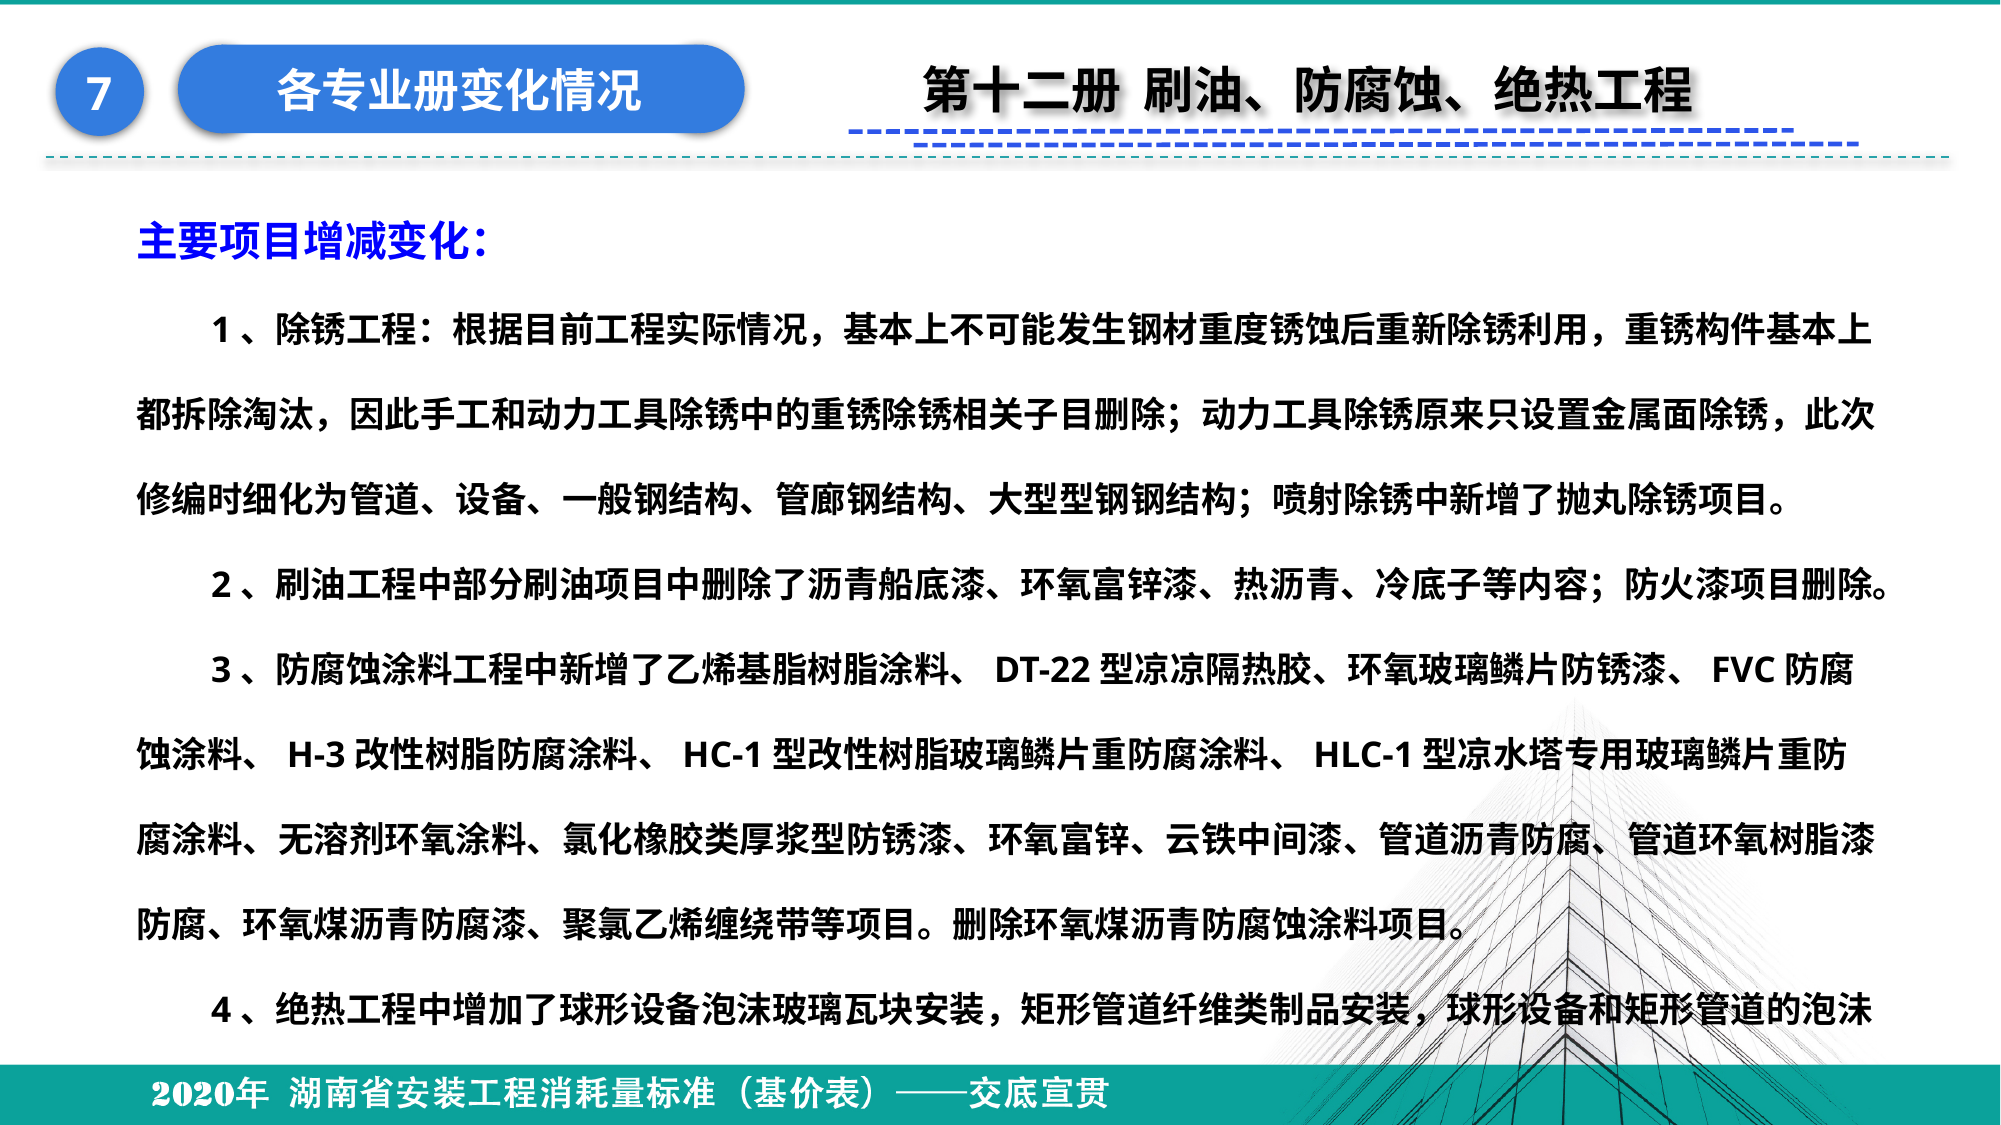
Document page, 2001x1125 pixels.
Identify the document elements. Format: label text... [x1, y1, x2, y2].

slide_number [1918, 0, 2000, 52]
text_box 主要项目增减变化： 1、除锈工程：根据目前工程实际情况，基本上不可能发生钢材重度锈蚀后重新除锈利用，重锈构件基本上都拆除淘汰，因此手工和动力工具除锈中的重锈除锈相关子目删除；动力工具除锈原来只设置金属面除锈，此次修编时细化为管道、设备、一般钢结构、管廊钢结构、大型型钢钢结构；喷射除锈中新增了抛丸除锈项目。 2、刷油工程中部分刷油项目中删除了沥青船底漆、环氧富锌漆、热沥青、冷底子等内容；防火漆项目删除。 3、防腐蚀涂料工程中新增了乙烯基脂树脂涂料、DT-22型凉凉隔热胶、环氧玻璃鳞片防锈漆、FVC防腐蚀涂料、H-3改性树脂防腐涂料、HC-1型改性树脂玻璃鳞片重防腐涂料、HLC-1型凉水塔专用玻璃鳞片重防腐涂料、无溶剂环氧涂料、氯化橡胶类厚浆型防锈漆、环氧富锌、云铁中间漆、管道沥青防腐、管道环氧树脂漆防腐、环氧煤沥青防腐漆、聚氯乙烯缠绕带等项目。删除环氧煤沥青防腐蚀涂料项目。 4、绝热工程中增加了球形设备泡沫玻璃瓦块安装，矩形管道纤维类制品安装，球形设备和矩形管道的泡沬 [121, 158, 1893, 1038]
picture [0, 0, 2001, 1125]
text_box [45, 44, 1955, 158]
